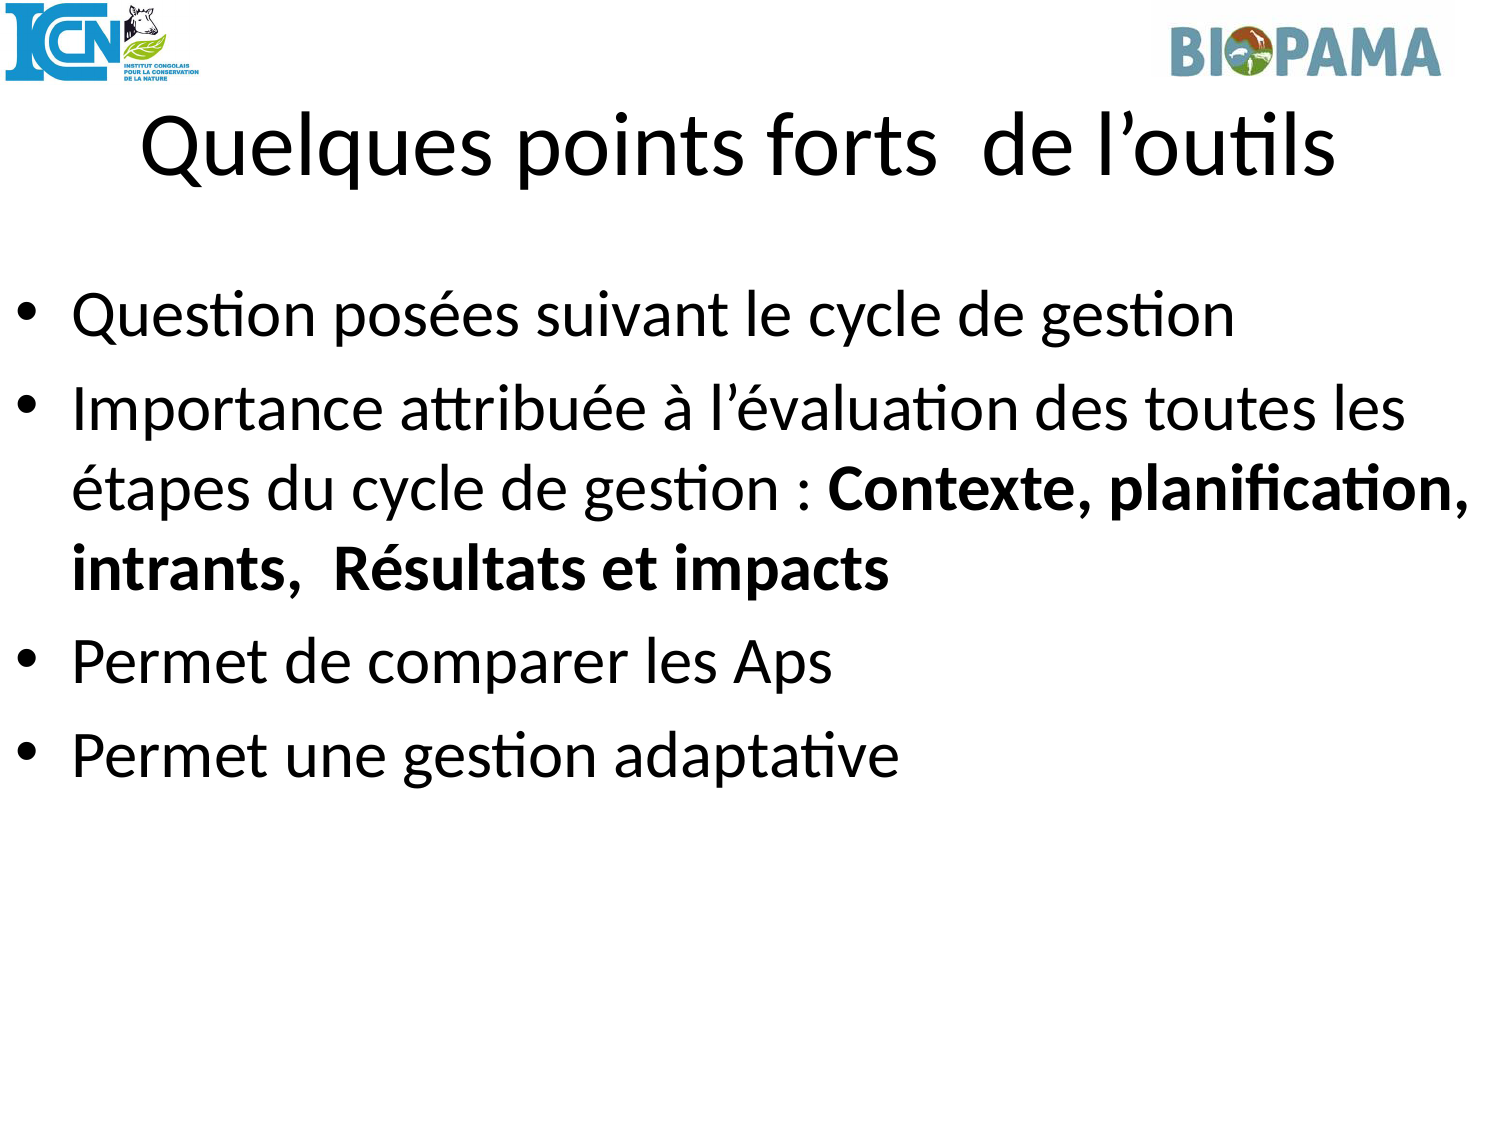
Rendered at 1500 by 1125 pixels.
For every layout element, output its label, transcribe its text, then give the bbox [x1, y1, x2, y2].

picture [1151, 0, 1455, 77]
list Question posées suivant le cycle de gestion Importance attribuée à l’évaluation des toutes les étapes du cycle de gestion : Contexte, planification, intrants, Résultats et impacts Permet de comparer les Aps Permet une gestion adaptative [0, 262, 1500, 1005]
picture [0, 0, 202, 85]
title Quelques points forts de l’outils [0, 45, 1500, 233]
